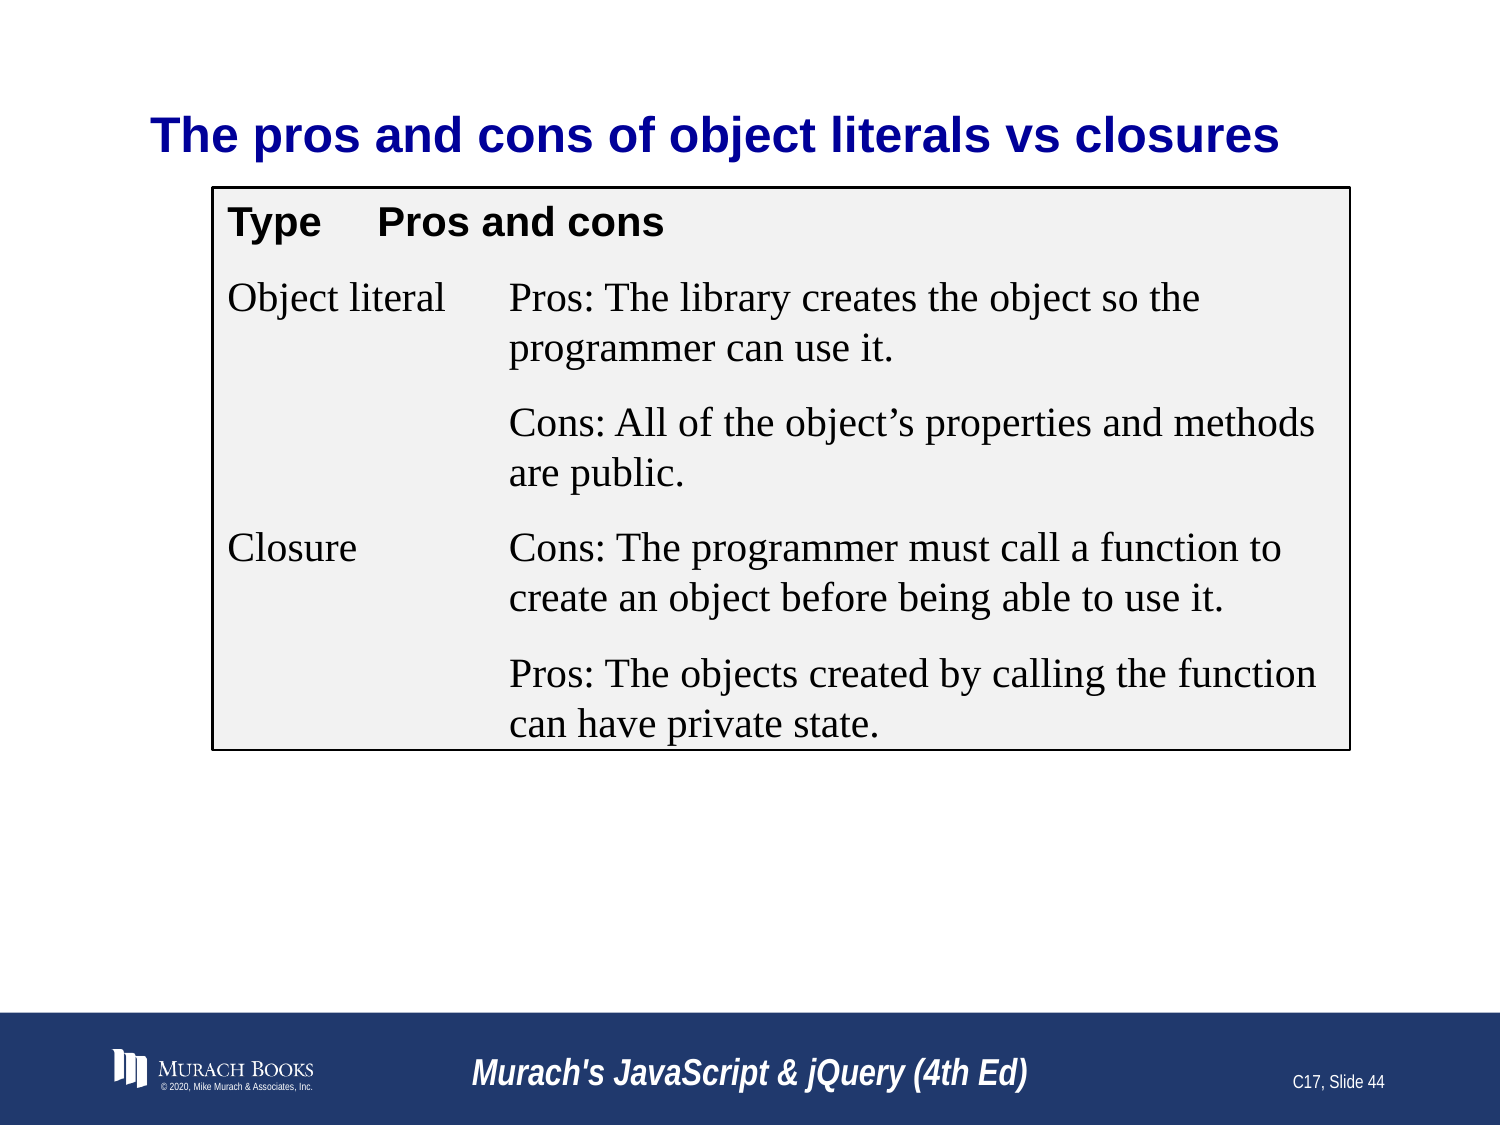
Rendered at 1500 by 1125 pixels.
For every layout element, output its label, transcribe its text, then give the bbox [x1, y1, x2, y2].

slide_number Murach's JavaScript & jQuery (4th Ed) [463, 1025, 1050, 1100]
list Type Pros and cons Object literal Pros: The library creates the object so the programmer can use it. Cons: All of the object’s properties and methods are public. Closure Cons: The programmer must call a function to create an object before being able to use it. Pros: The objects created by calling the function can have private state. [210, 185, 1353, 753]
slide_number C17, Slide 44 [1087, 1025, 1400, 1100]
title The pros and cons of object literals vs closures [150, 102, 1350, 164]
footer © 2020, Mike Murach & Associates, Inc. [12, 1025, 463, 1100]
